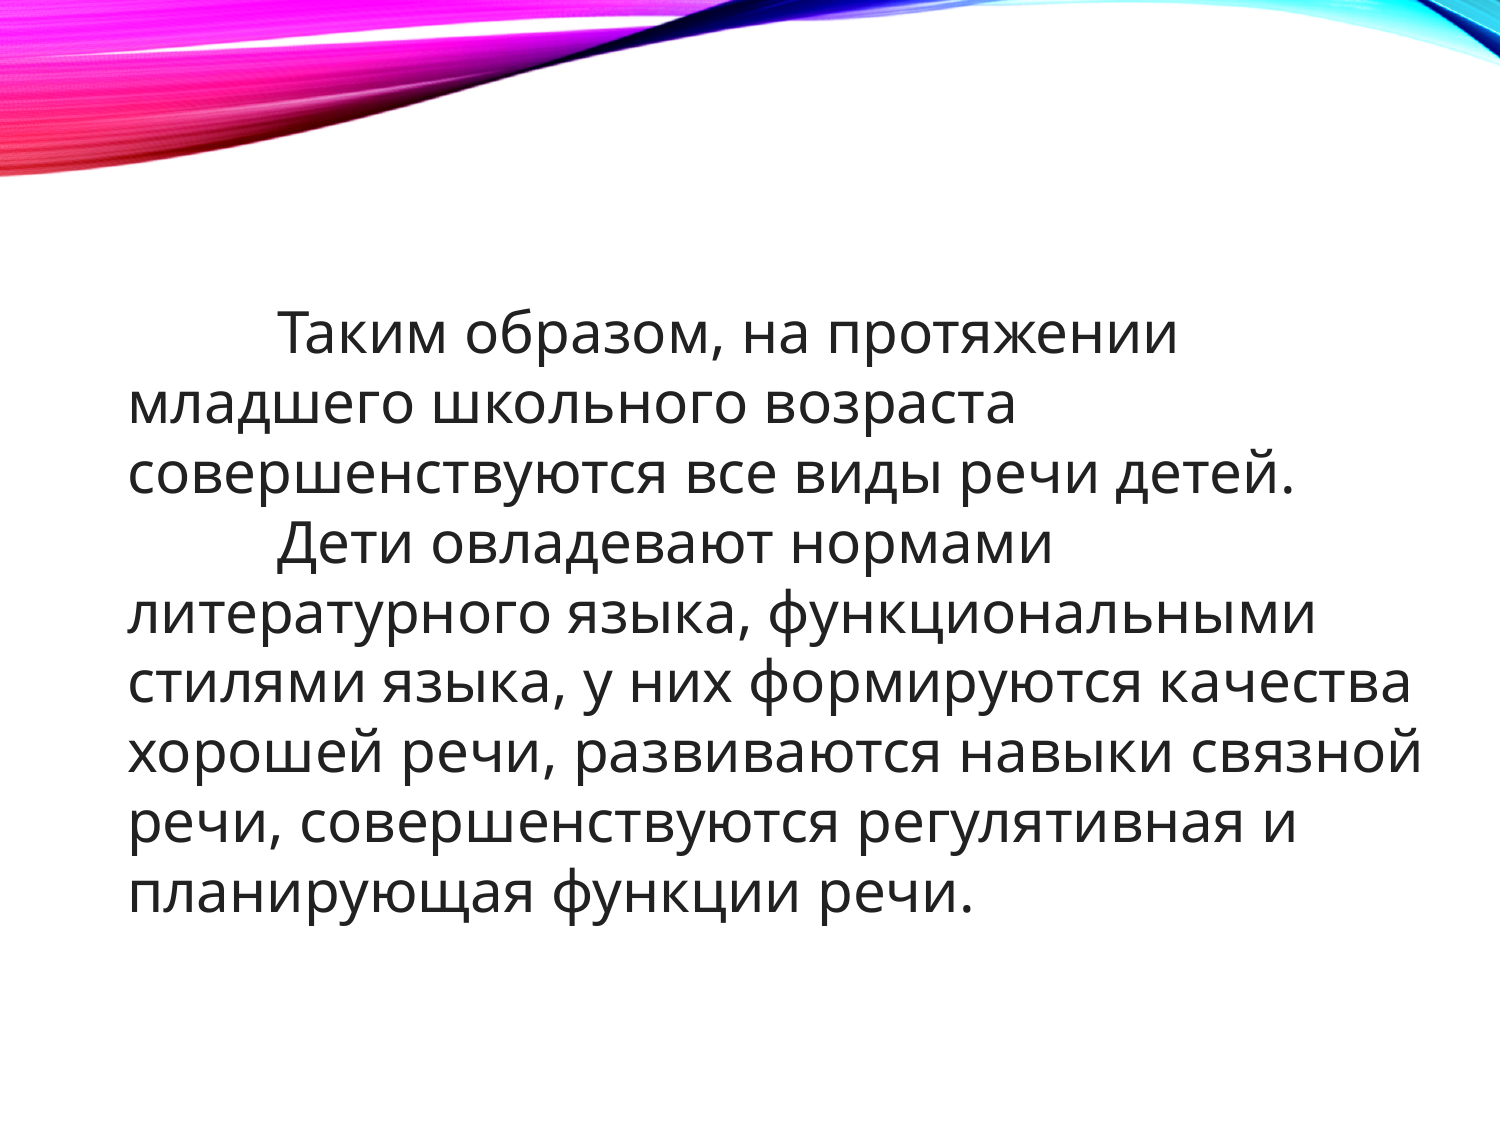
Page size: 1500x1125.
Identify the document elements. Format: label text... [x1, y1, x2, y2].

picture [0, 0, 1500, 178]
title Таким образом, на протяжении младшего школьного возраста совершенствуются все виды речи детей. Дети овладевают нормами литературного языка, функциональными стилями языка, у них формируются качества хорошей речи, развиваются навыки связной речи, совершенствуются регулятивная и планирующая функции речи. [112, 184, 1459, 1036]
